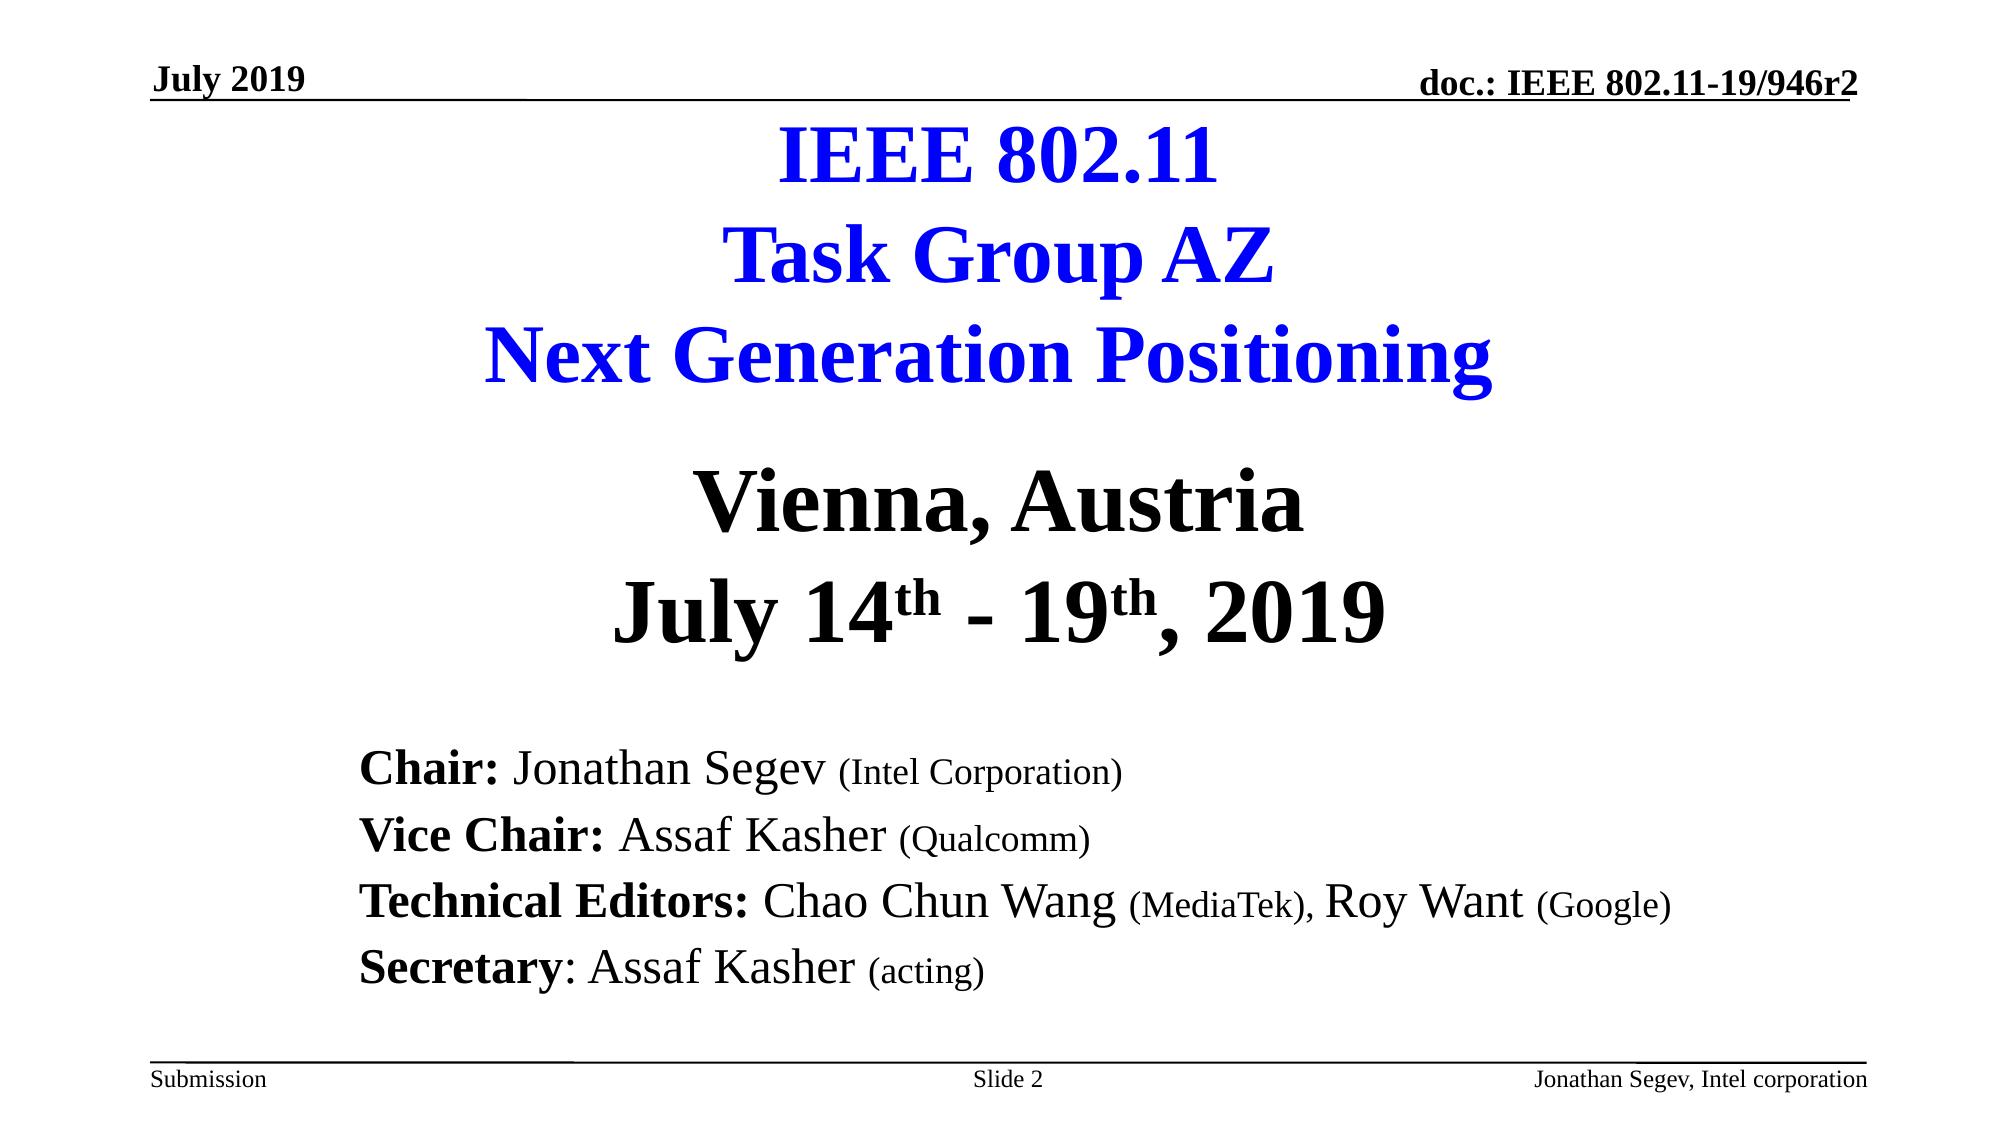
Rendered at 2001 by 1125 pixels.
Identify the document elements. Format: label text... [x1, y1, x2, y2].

list Vienna, Austria July 14th - 19th, 2019 Chair: Jonathan Segev (Intel Corporation) Vice Chair: Assaf Kasher (Qualcomm) Technical Editors: Chao Chun Wang (MediaTek), Roy Want (Google) Secretary: Assaf Kasher (acting) [149, 444, 1850, 1000]
slide_number Slide 2 [950, 1061, 1067, 1123]
title IEEE 802.11 Task Group AZ Next Generation Positioning [149, 112, 1850, 386]
footer Jonathan Segev, Intel corporation [1171, 1061, 1869, 1093]
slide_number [152, 54, 563, 100]
